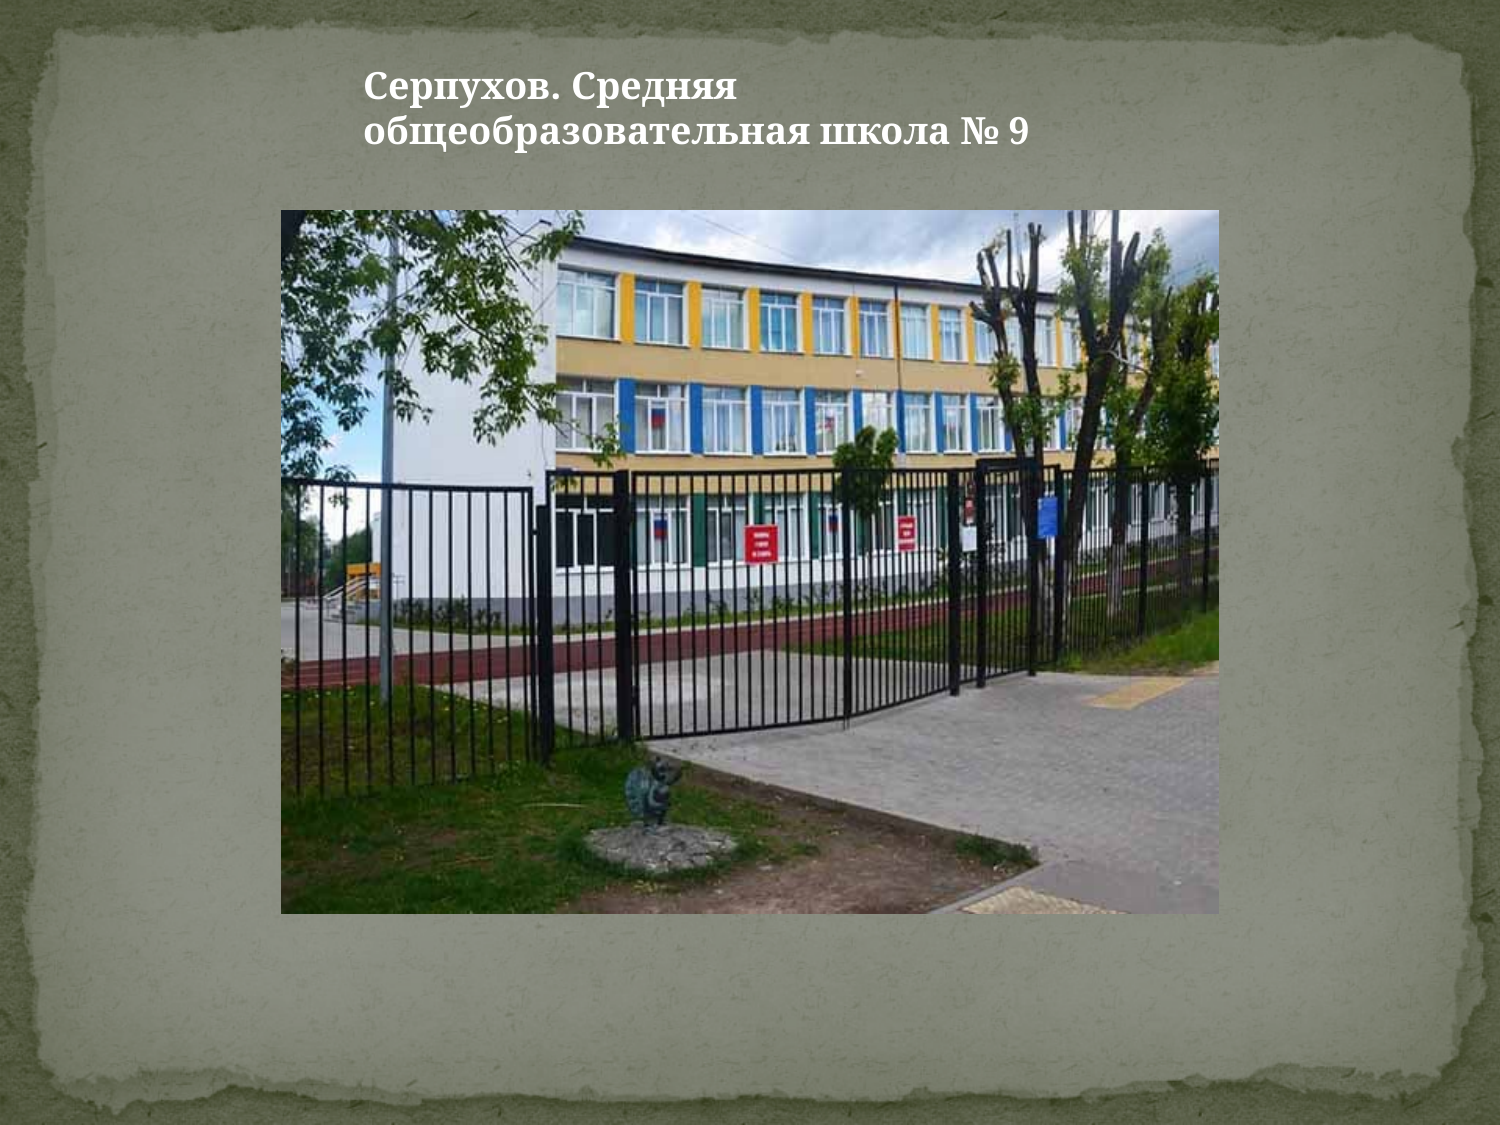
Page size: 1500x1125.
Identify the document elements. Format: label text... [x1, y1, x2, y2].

picture [281, 210, 1219, 914]
text_box Серпухов. Средняя общеобразовательная школа № 9 [348, 54, 1176, 160]
